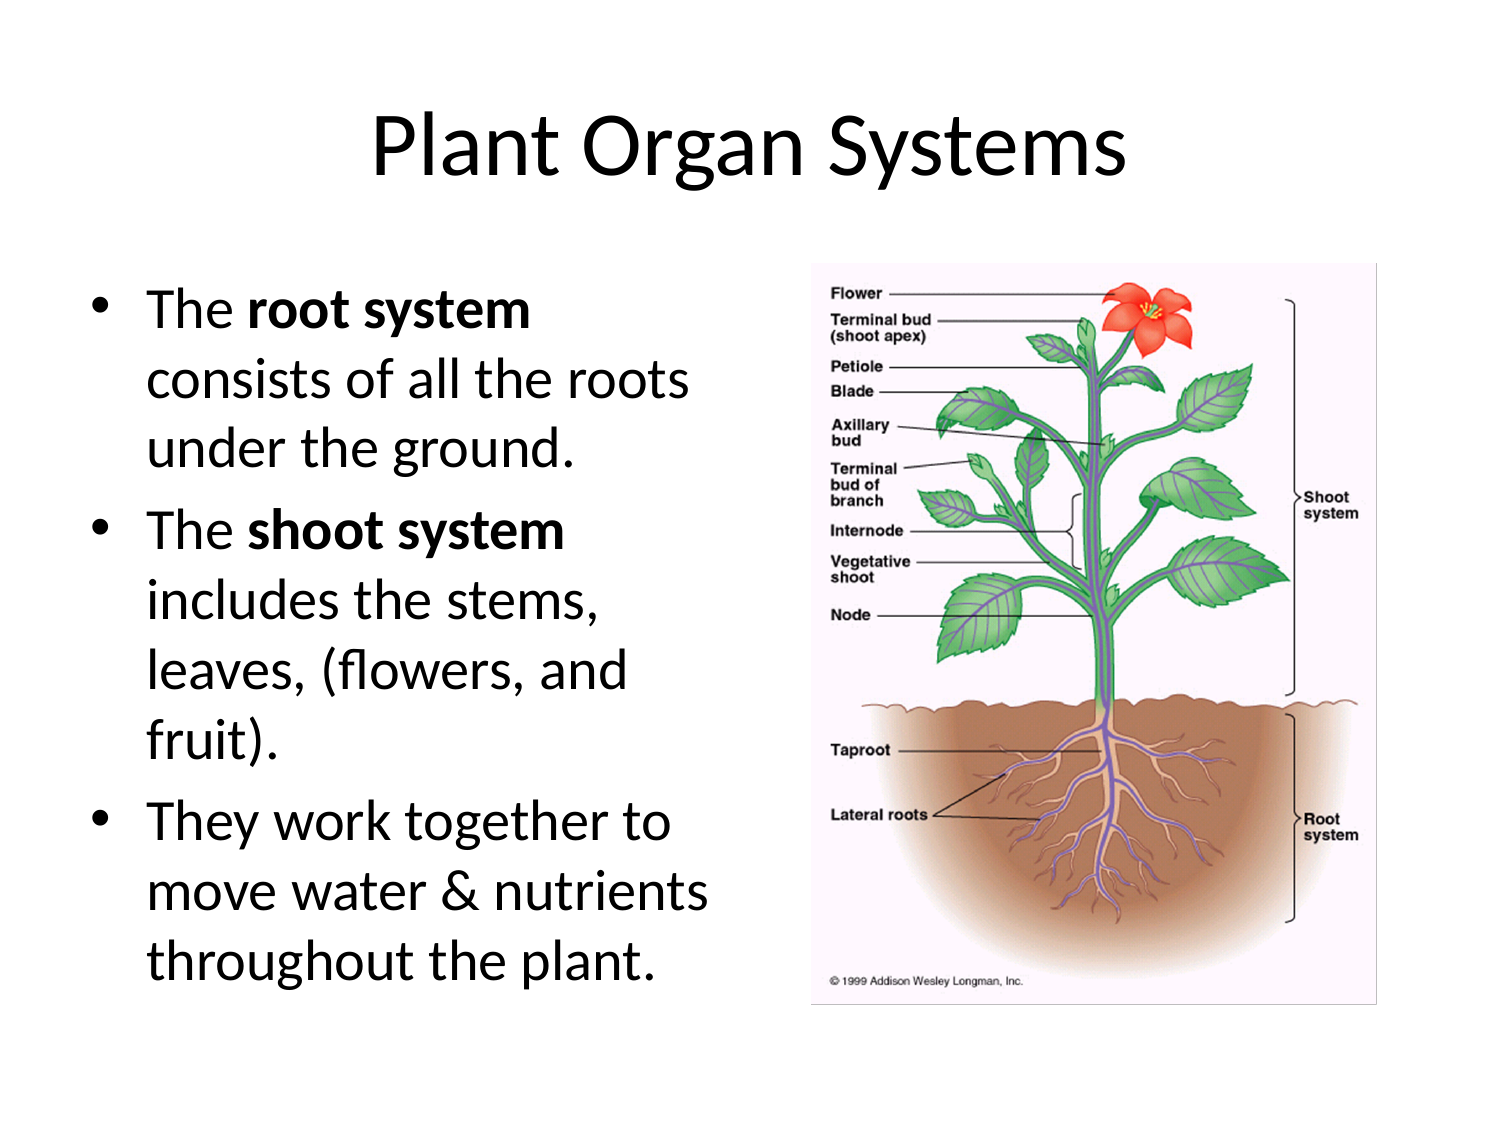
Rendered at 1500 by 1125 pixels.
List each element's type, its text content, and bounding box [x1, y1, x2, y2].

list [762, 262, 1426, 1006]
list The root system consists of all the roots under the ground. The shoot system includes the stems, leaves, (flowers, and fruit). They work together to move water & nutrients throughout the plant. [75, 262, 738, 1005]
title Plant Organ Systems [75, 45, 1425, 233]
